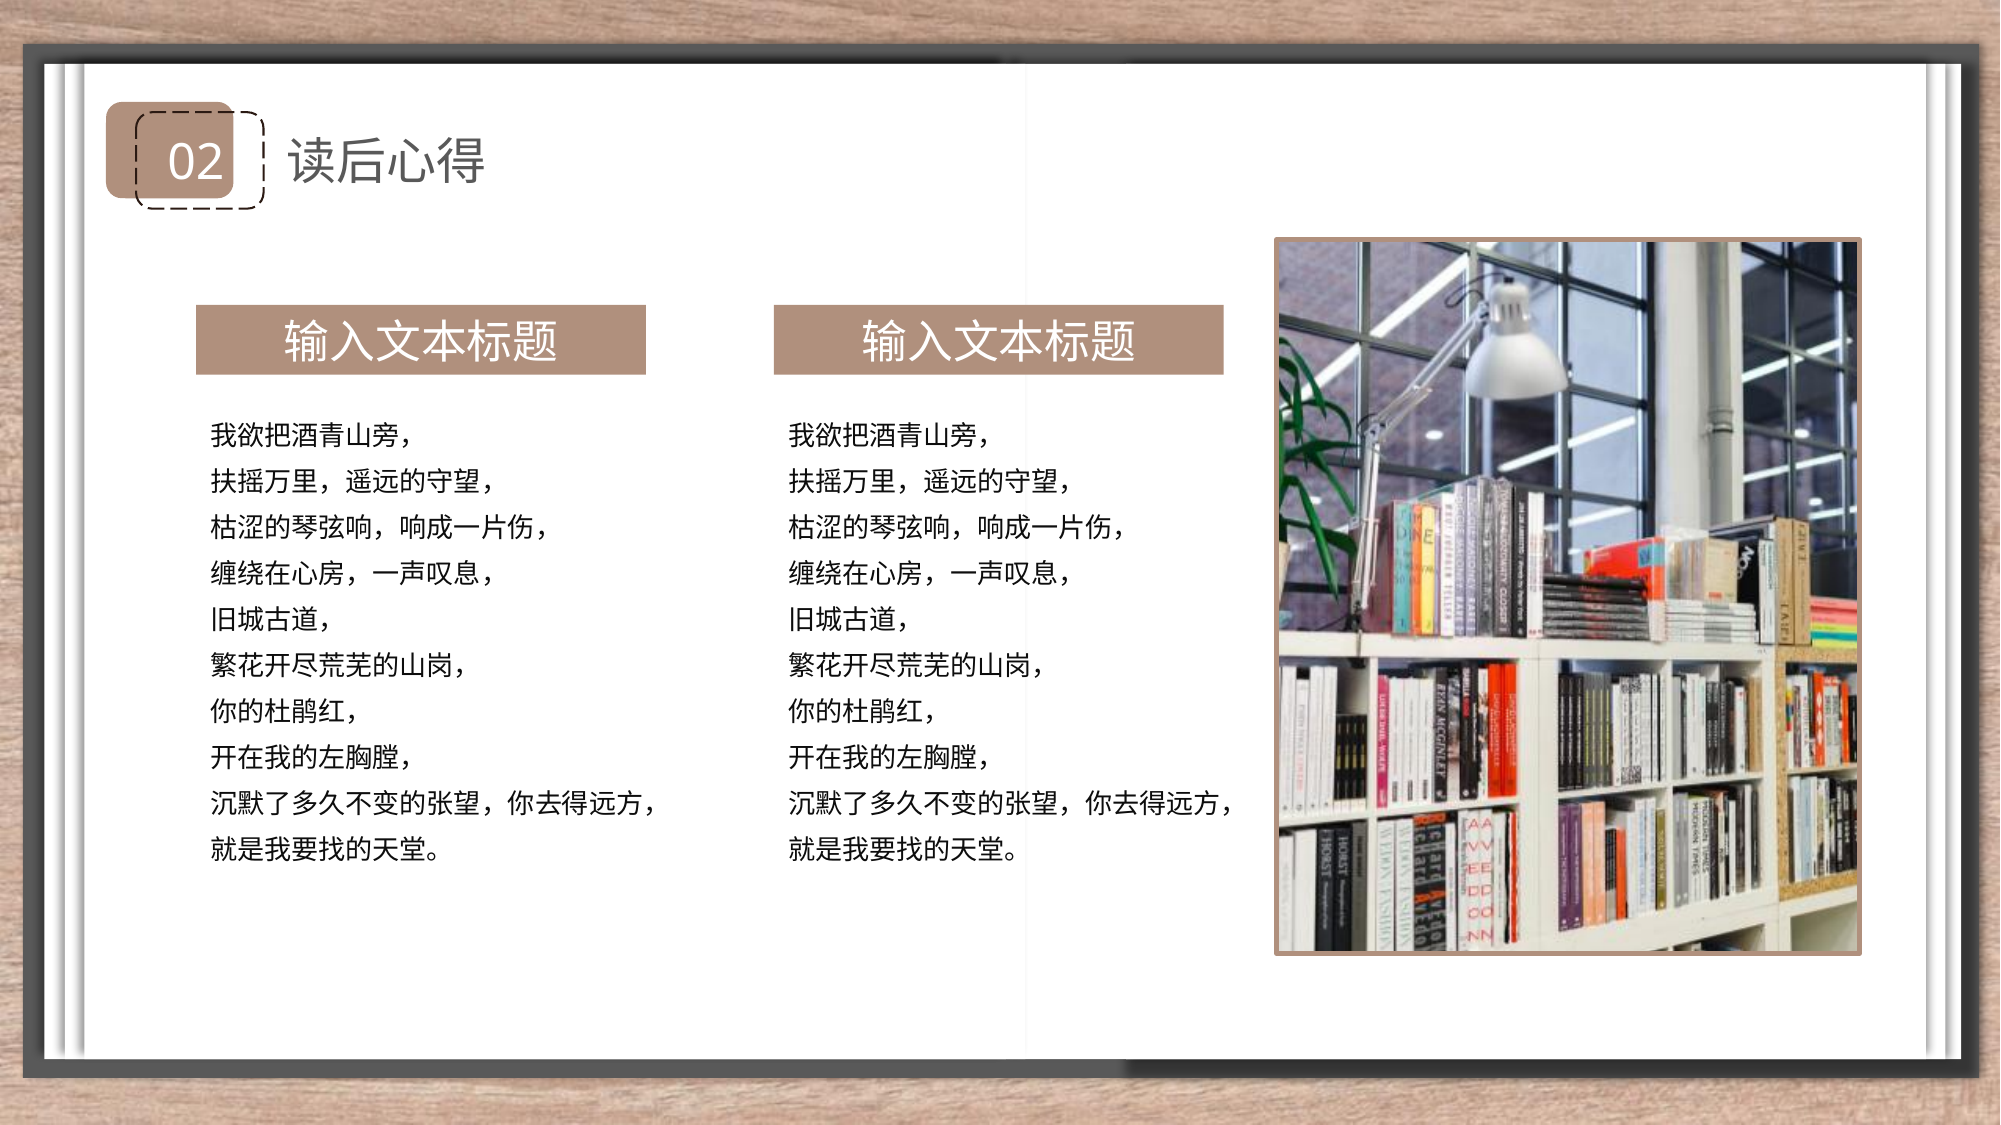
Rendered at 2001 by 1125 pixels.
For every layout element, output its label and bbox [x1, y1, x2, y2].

text_box [44, 63, 1962, 1060]
text_box [105, 101, 264, 209]
picture [0, 0, 2000, 1125]
text_box [773, 304, 1278, 902]
text_box [196, 304, 730, 902]
